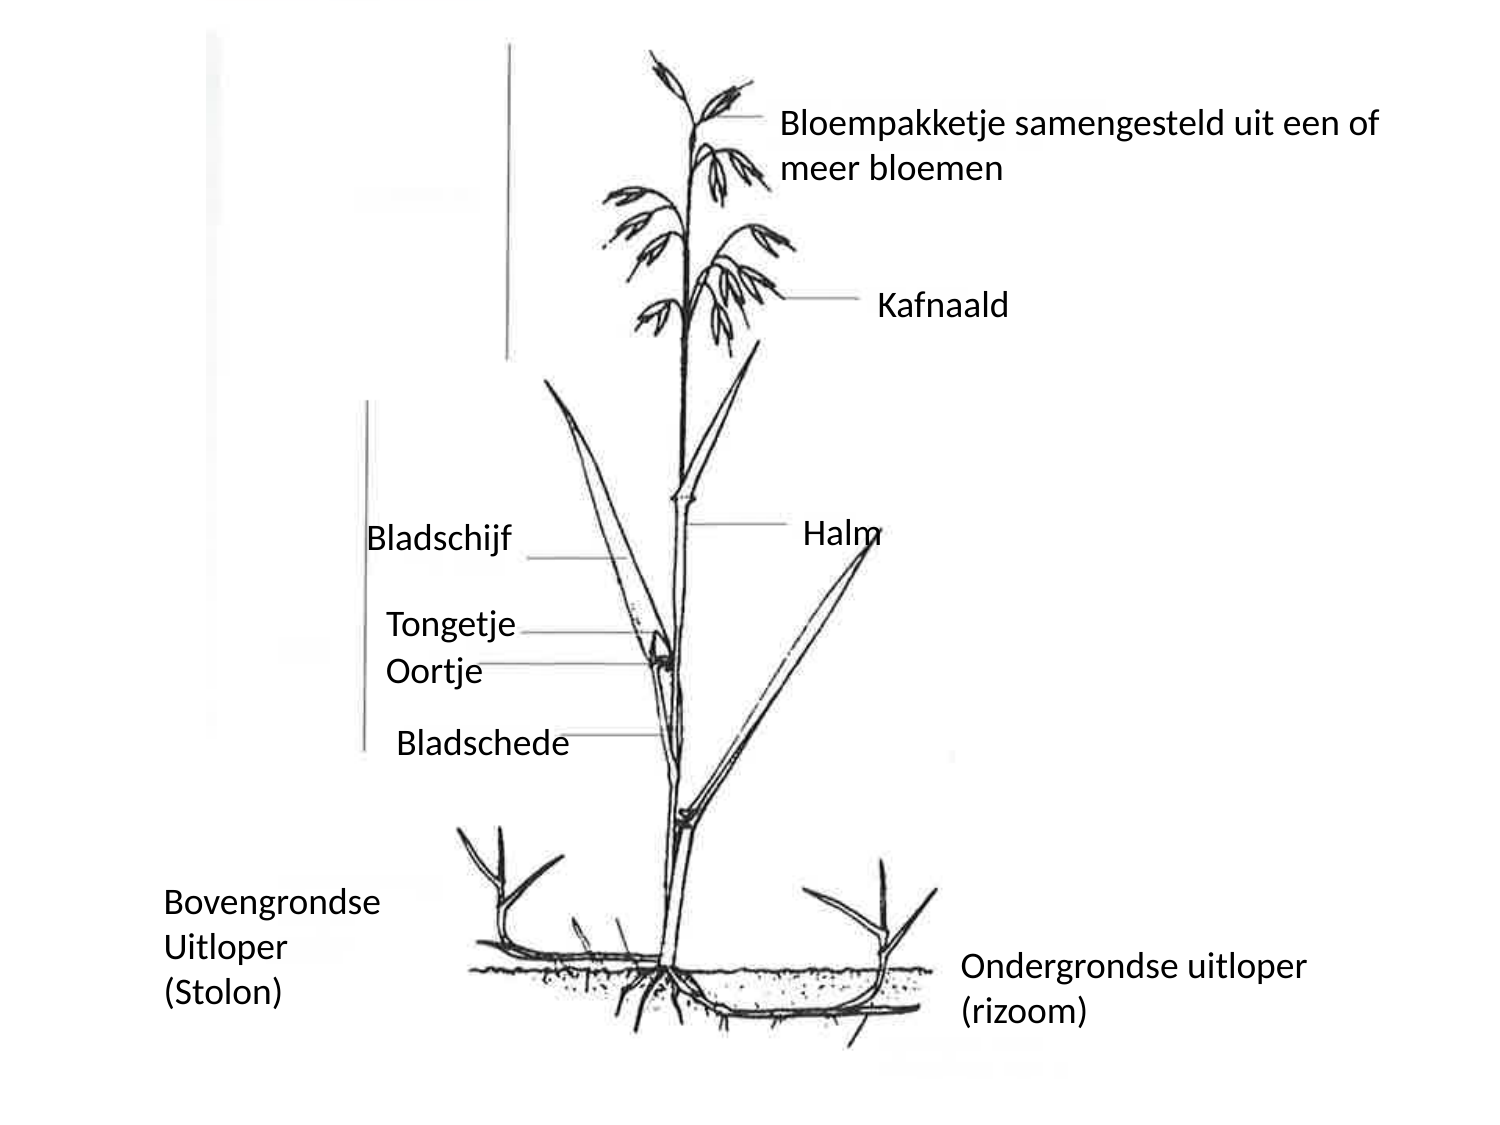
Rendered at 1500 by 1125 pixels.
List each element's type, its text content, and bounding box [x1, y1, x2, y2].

text_box Ondergrondse uitloper (rizoom) [1137, 933, 1324, 1039]
picture [206, 0, 1132, 1080]
text_box Bloempakketje samengesteld uit een of meer bloemen [1137, 90, 1396, 195]
text_box Bovengrondse Uitloper (Stolon) [148, 869, 201, 1020]
